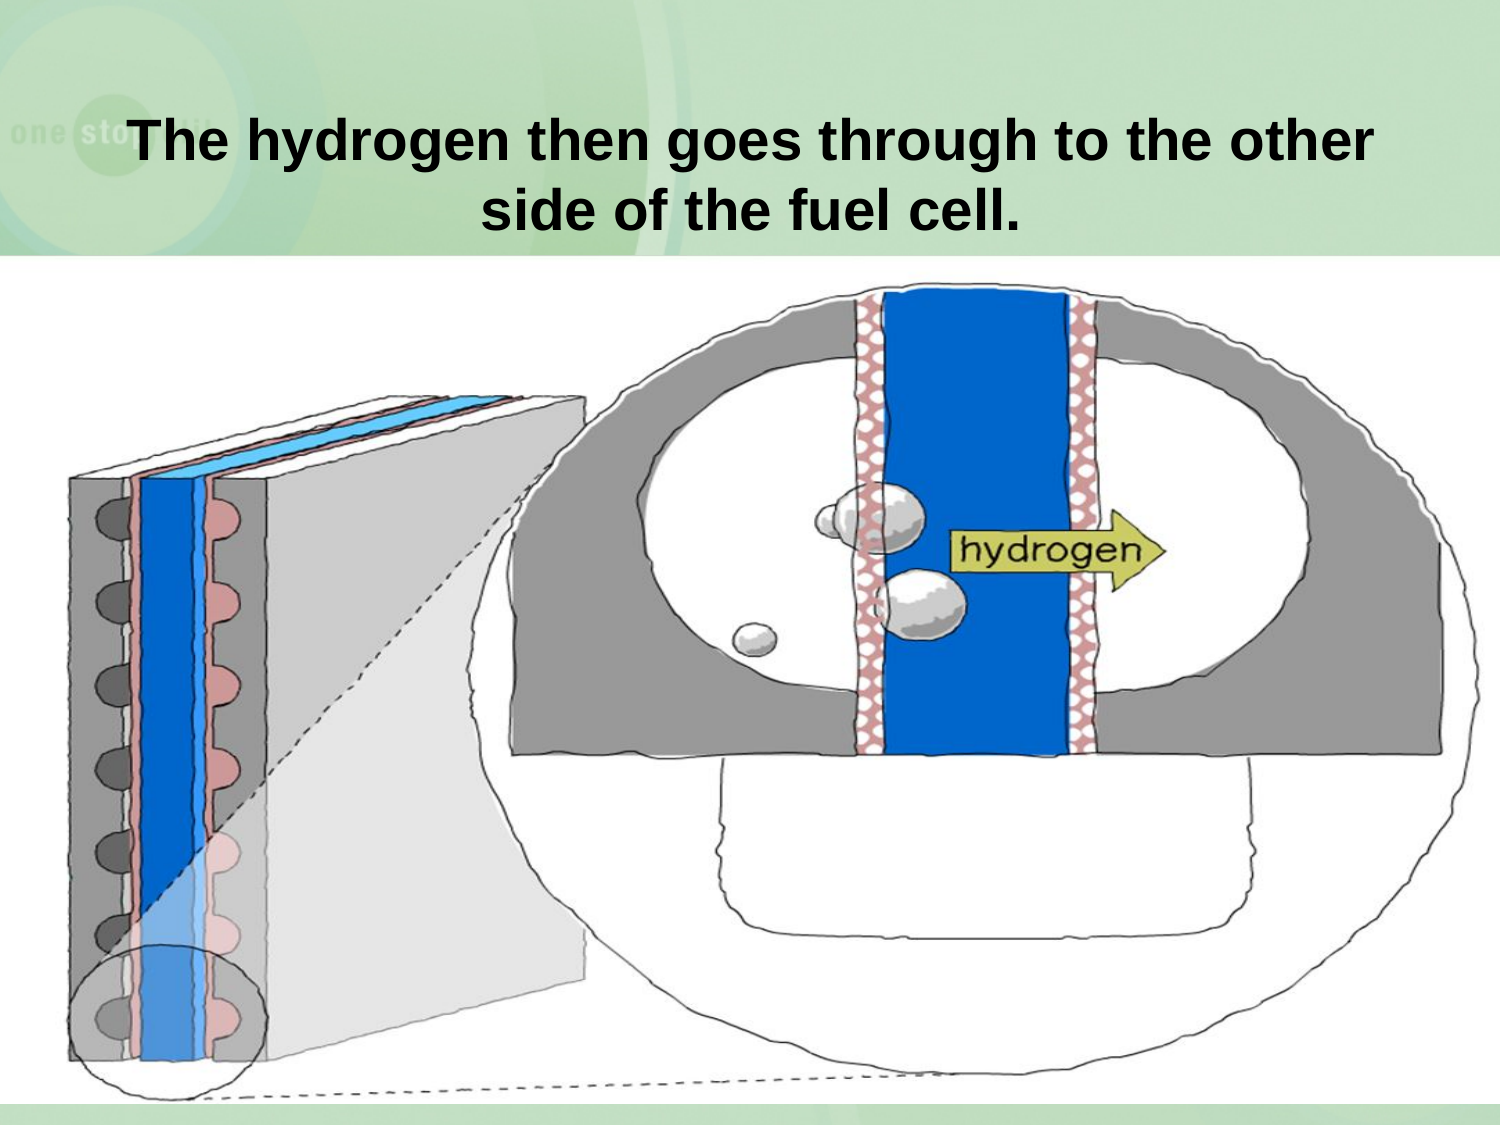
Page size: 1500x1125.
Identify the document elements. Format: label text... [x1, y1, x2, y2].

picture [0, 0, 1500, 1125]
title The hydrogen then goes through to the other side of the fuel cell. [76, 78, 1427, 253]
